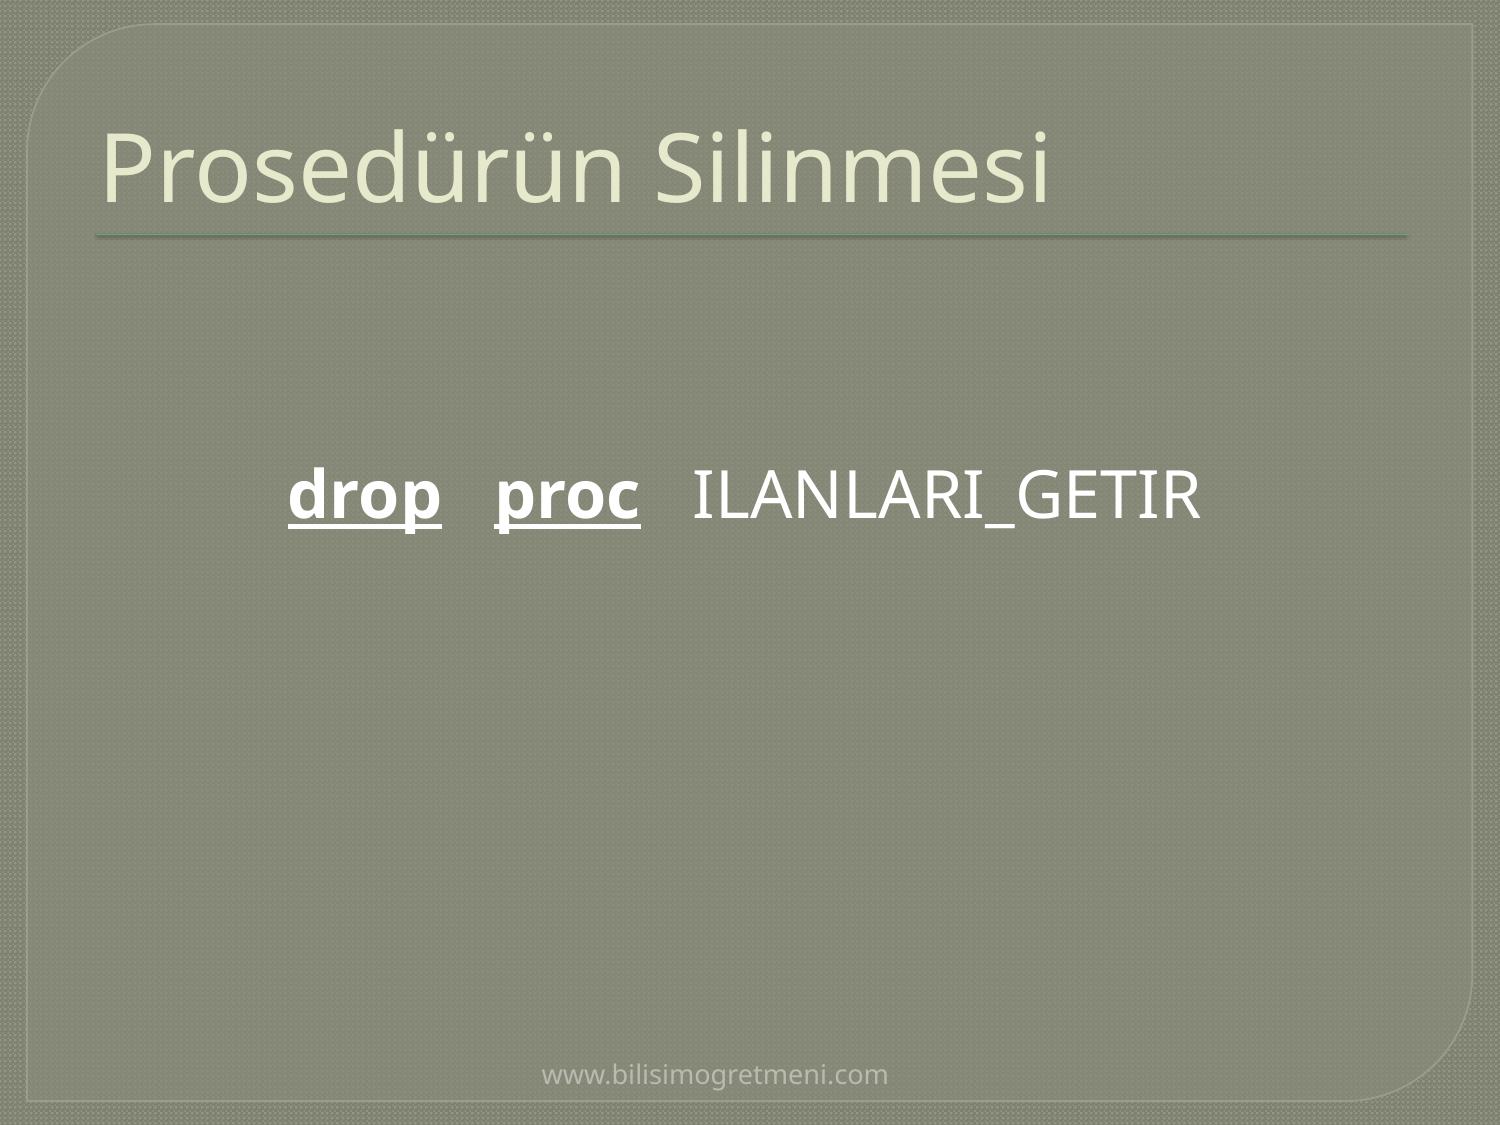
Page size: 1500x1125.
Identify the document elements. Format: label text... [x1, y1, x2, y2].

footer www.bilisimogretmeni.com [212, 1050, 904, 1095]
title Prosedürün Silinmesi [75, 41, 1425, 230]
list drop proc ILANLARI_GETIR [75, 444, 1425, 1013]
